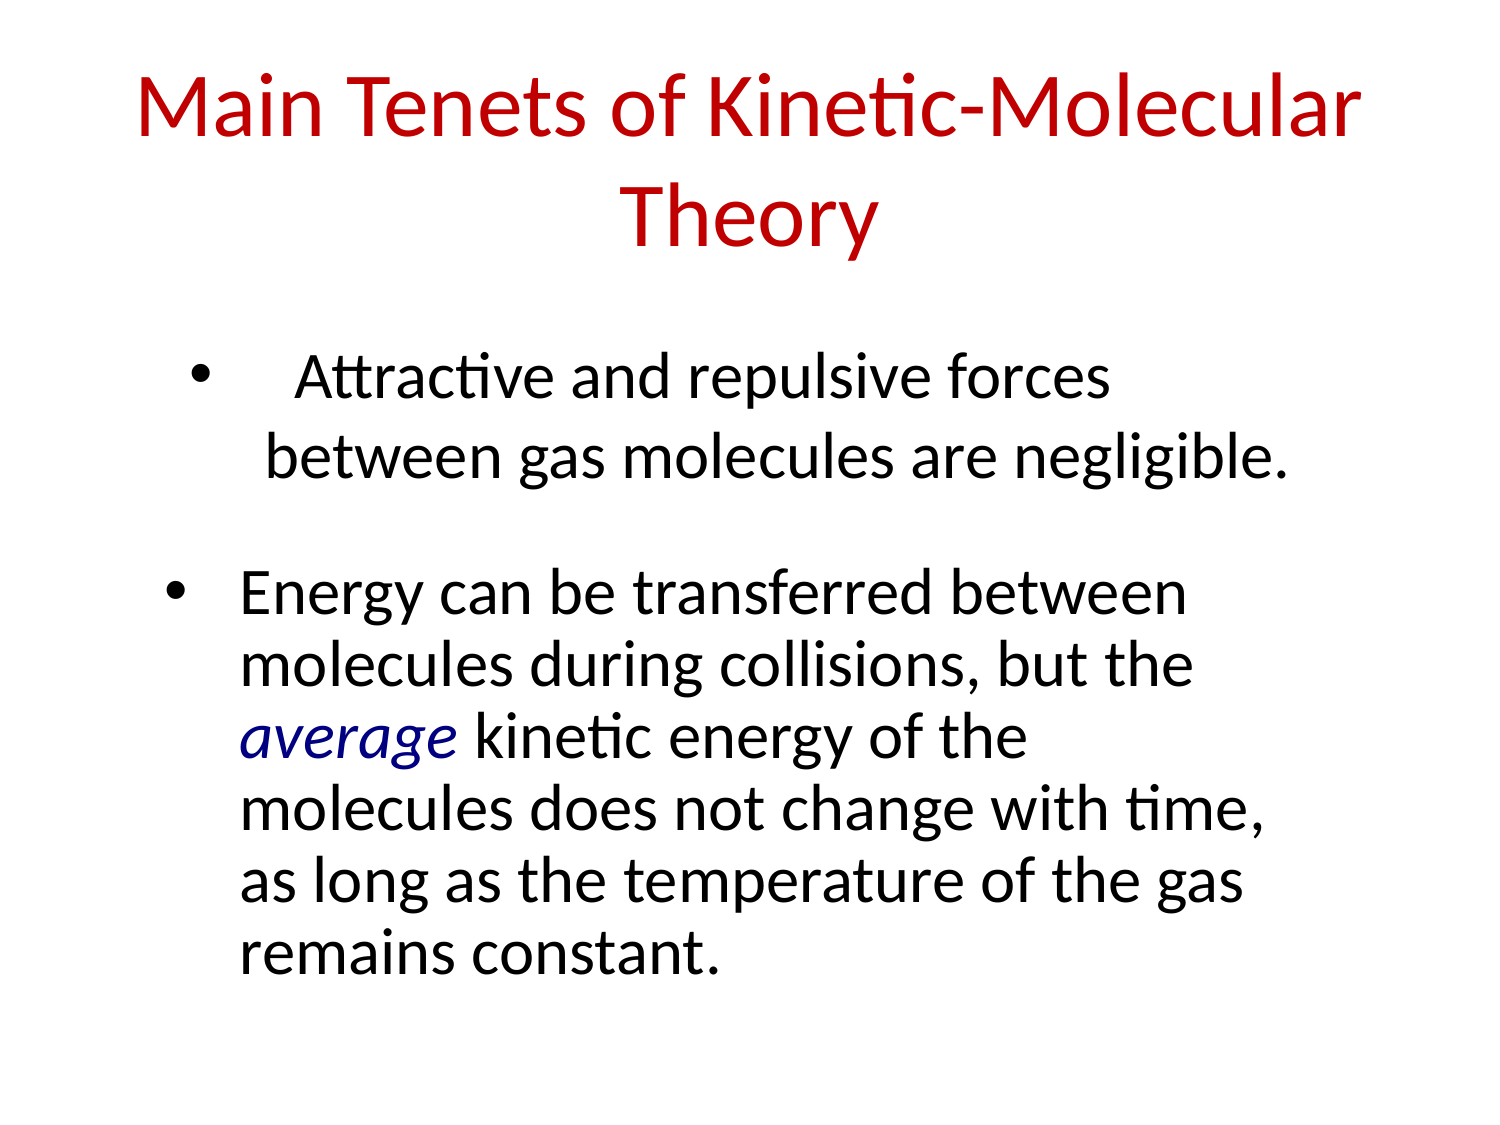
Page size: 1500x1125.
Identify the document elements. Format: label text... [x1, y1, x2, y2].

text_box Attractive and repulsive forces between gas molecules are negligible. [174, 324, 1313, 549]
text_box Main Tenets of Kinetic-Molecular Theory [112, 37, 1388, 225]
text_box Energy can be transferred between molecules during collisions, but the average kinetic energy of the molecules does not change with time, as long as the temperature of the gas remains constant. [150, 549, 1325, 913]
